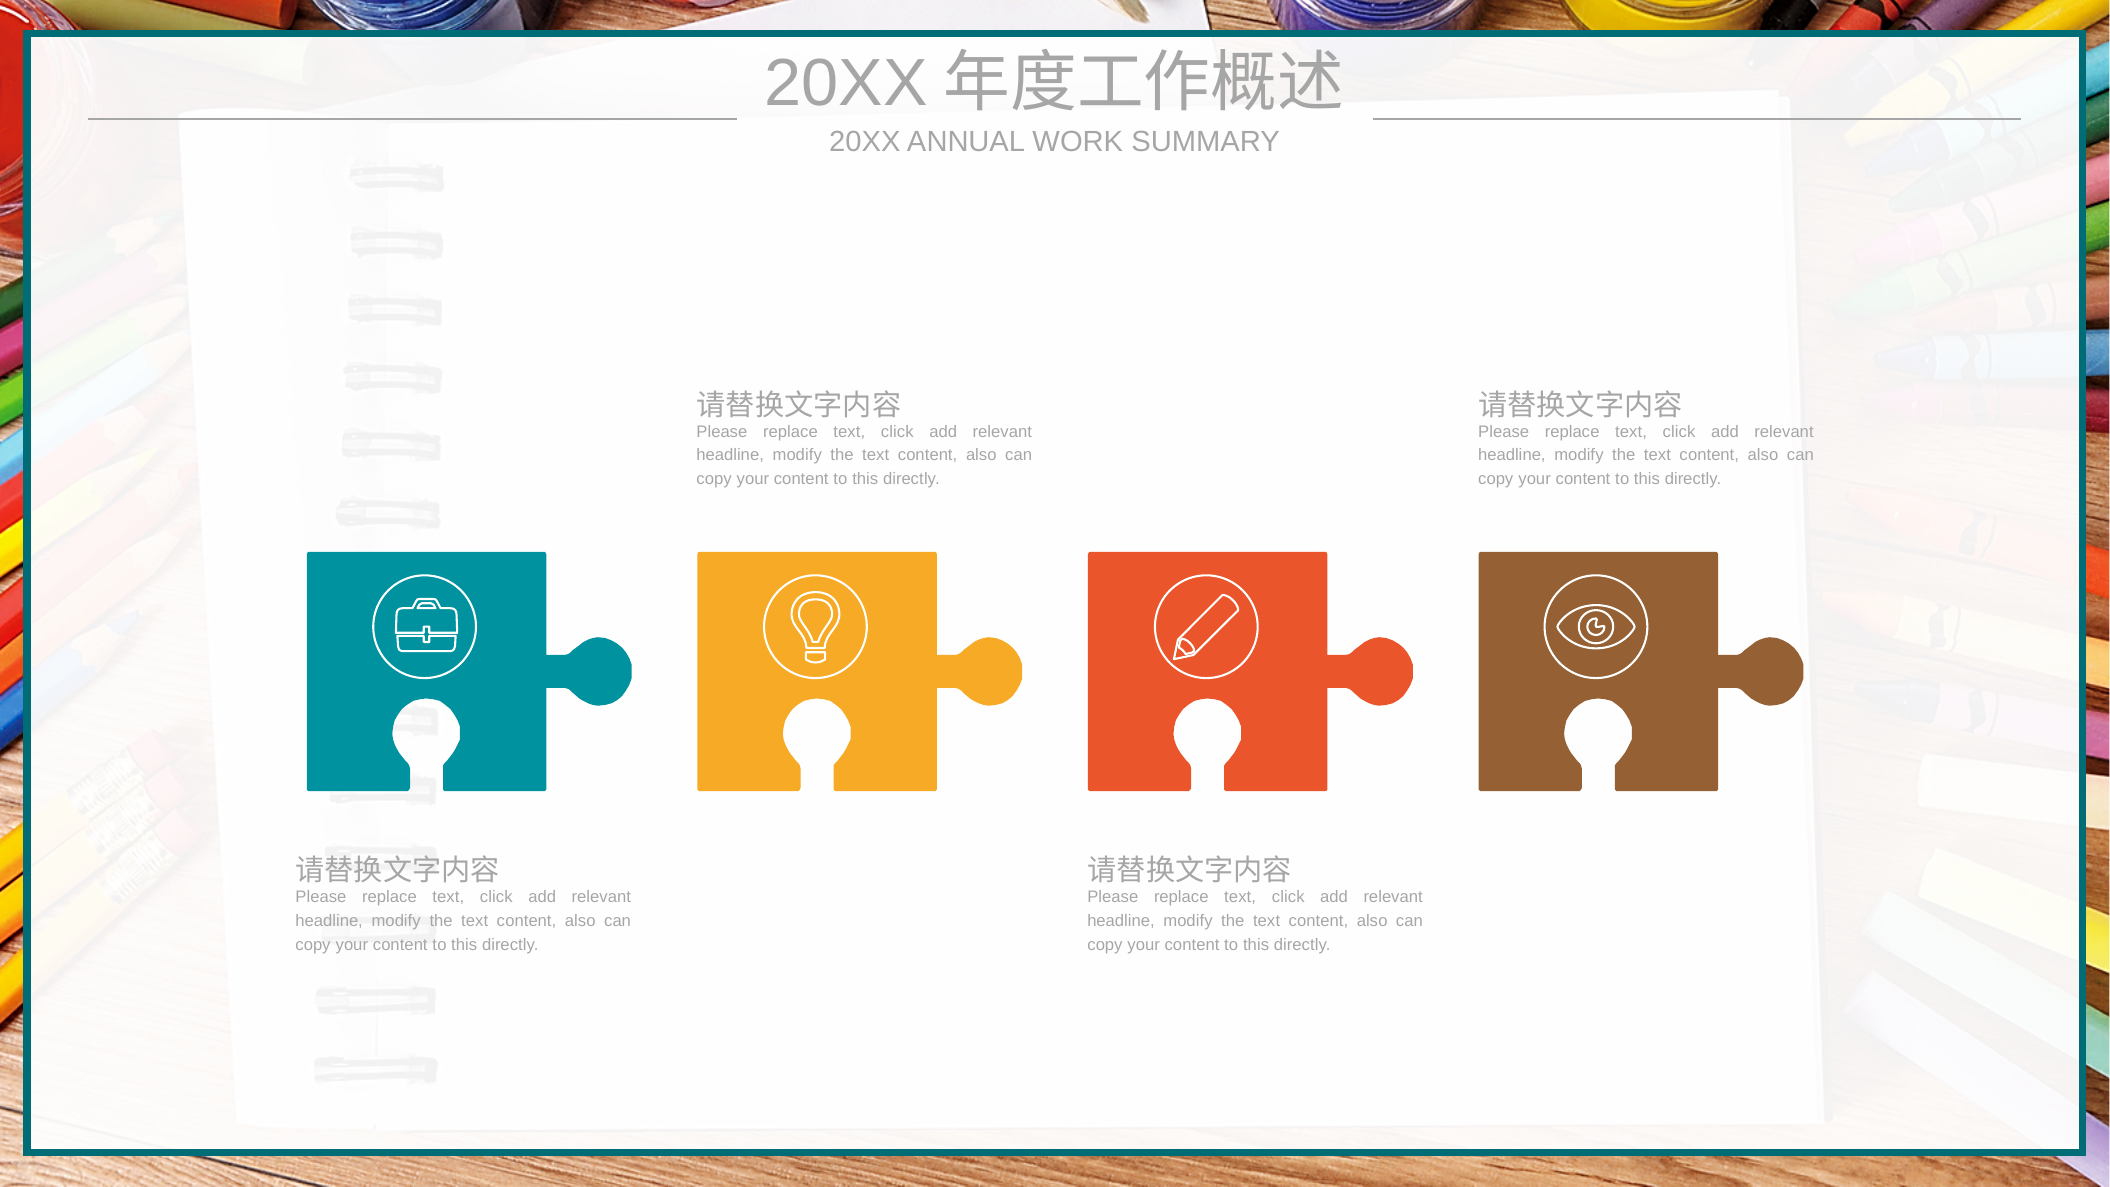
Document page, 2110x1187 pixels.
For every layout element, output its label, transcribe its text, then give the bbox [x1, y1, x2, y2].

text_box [1544, 575, 1648, 679]
text_box 20XX ANNUAL WORK SUMMARY [824, 122, 1285, 158]
text_box [1478, 551, 1804, 792]
picture [0, 0, 2110, 1187]
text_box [764, 575, 867, 679]
text_box [306, 551, 632, 792]
text_box Please replace text, click add relevant headline, modify the text content, also can copy your content to this directly. [696, 416, 1033, 489]
text_box 20XX年度工作概述 [730, 38, 1379, 119]
text_box 请替换文字内容 [1087, 844, 1353, 882]
text_box [1087, 551, 1413, 792]
text_box 请替换文字内容 [295, 844, 561, 882]
text_box 请替换文字内容 [1478, 379, 1743, 416]
text_box [697, 551, 1023, 792]
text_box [1154, 575, 1258, 679]
text_box 请替换文字内容 [696, 379, 962, 416]
text_box Please replace text, click add relevant headline, modify the text content, also can copy your content to this directly. [1478, 416, 1815, 489]
text_box Please replace text, click add relevant headline, modify the text content, also can copy your content to this directly. [1087, 882, 1424, 954]
text_box Please replace text, click add relevant headline, modify the text content, also can copy your content to this directly. [295, 882, 632, 954]
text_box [373, 575, 476, 679]
